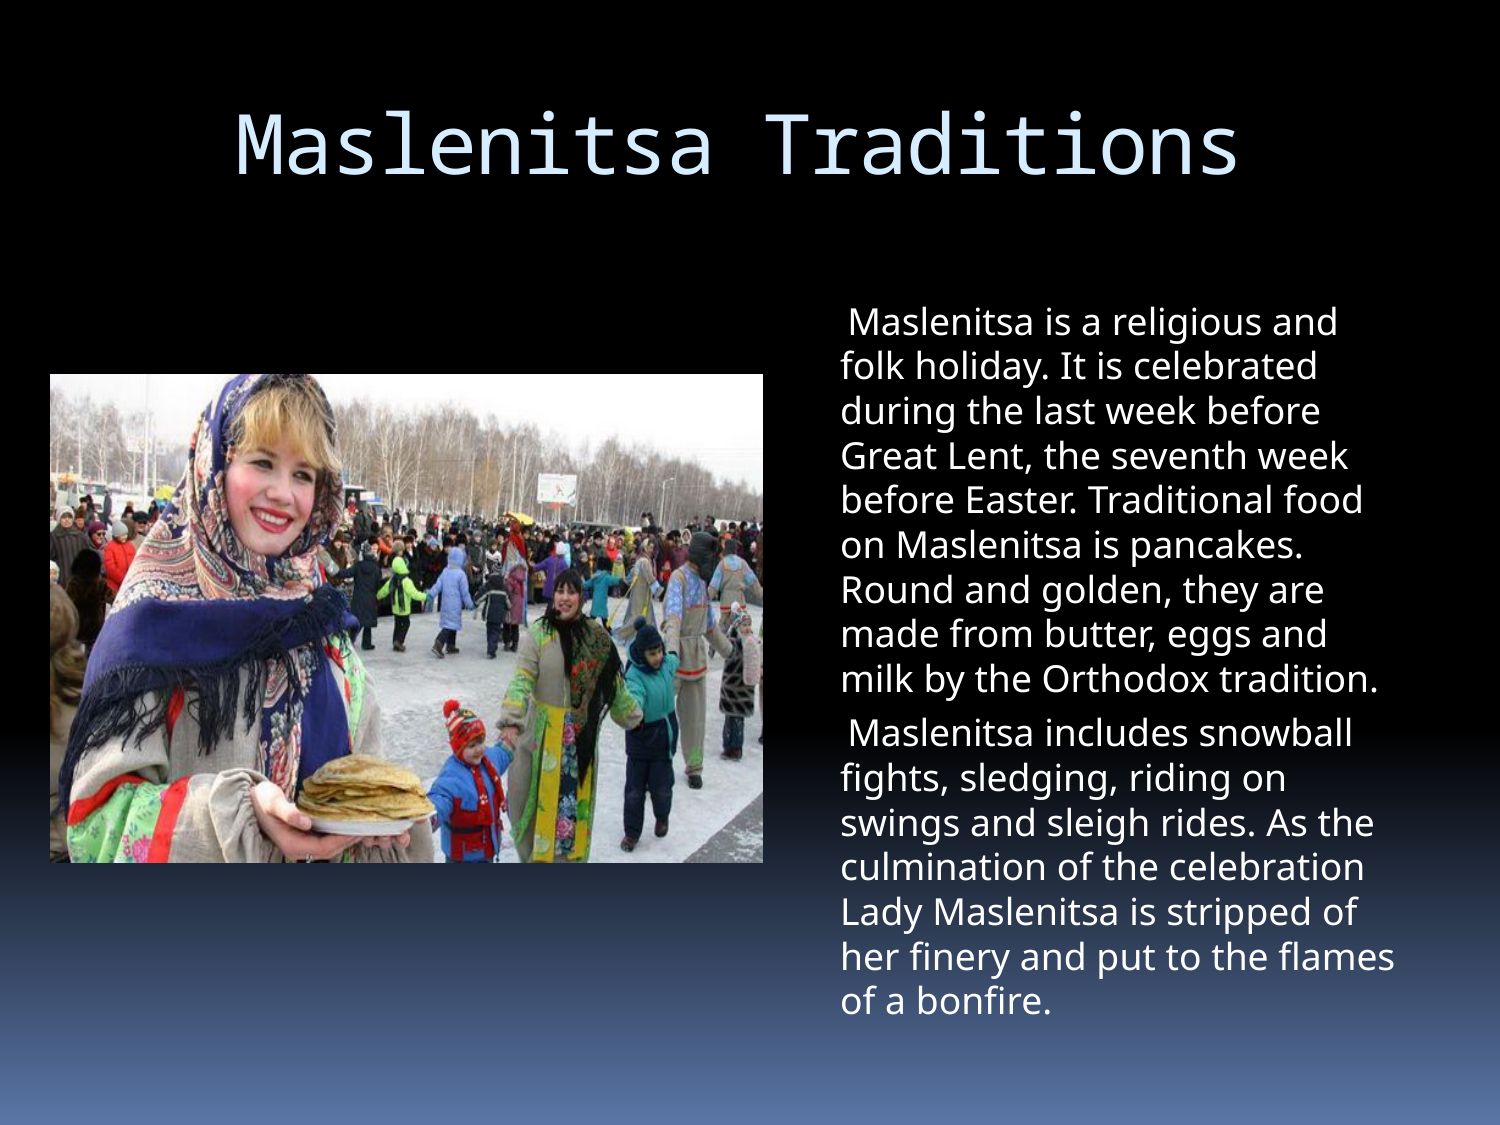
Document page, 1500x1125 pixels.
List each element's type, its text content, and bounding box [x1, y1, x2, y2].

title Maslenitsa Traditions [75, 83, 1425, 234]
list Maslenitsa is a religious and folk holiday. It is celebrated during the last week before Great Lent, the seventh week before Easter. Traditional food on Maslenitsa is pancakes. Round and golden, they are made from butter, eggs and milk by the Orthodox tradition. Maslenitsa includes snowball fights, sledging, riding on swings and sleigh rides. As the culmination of the celebration Lady Maslenitsa is stripped of her finery and put to the flames of a bonfire. [763, 290, 1427, 1033]
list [49, 374, 763, 863]
